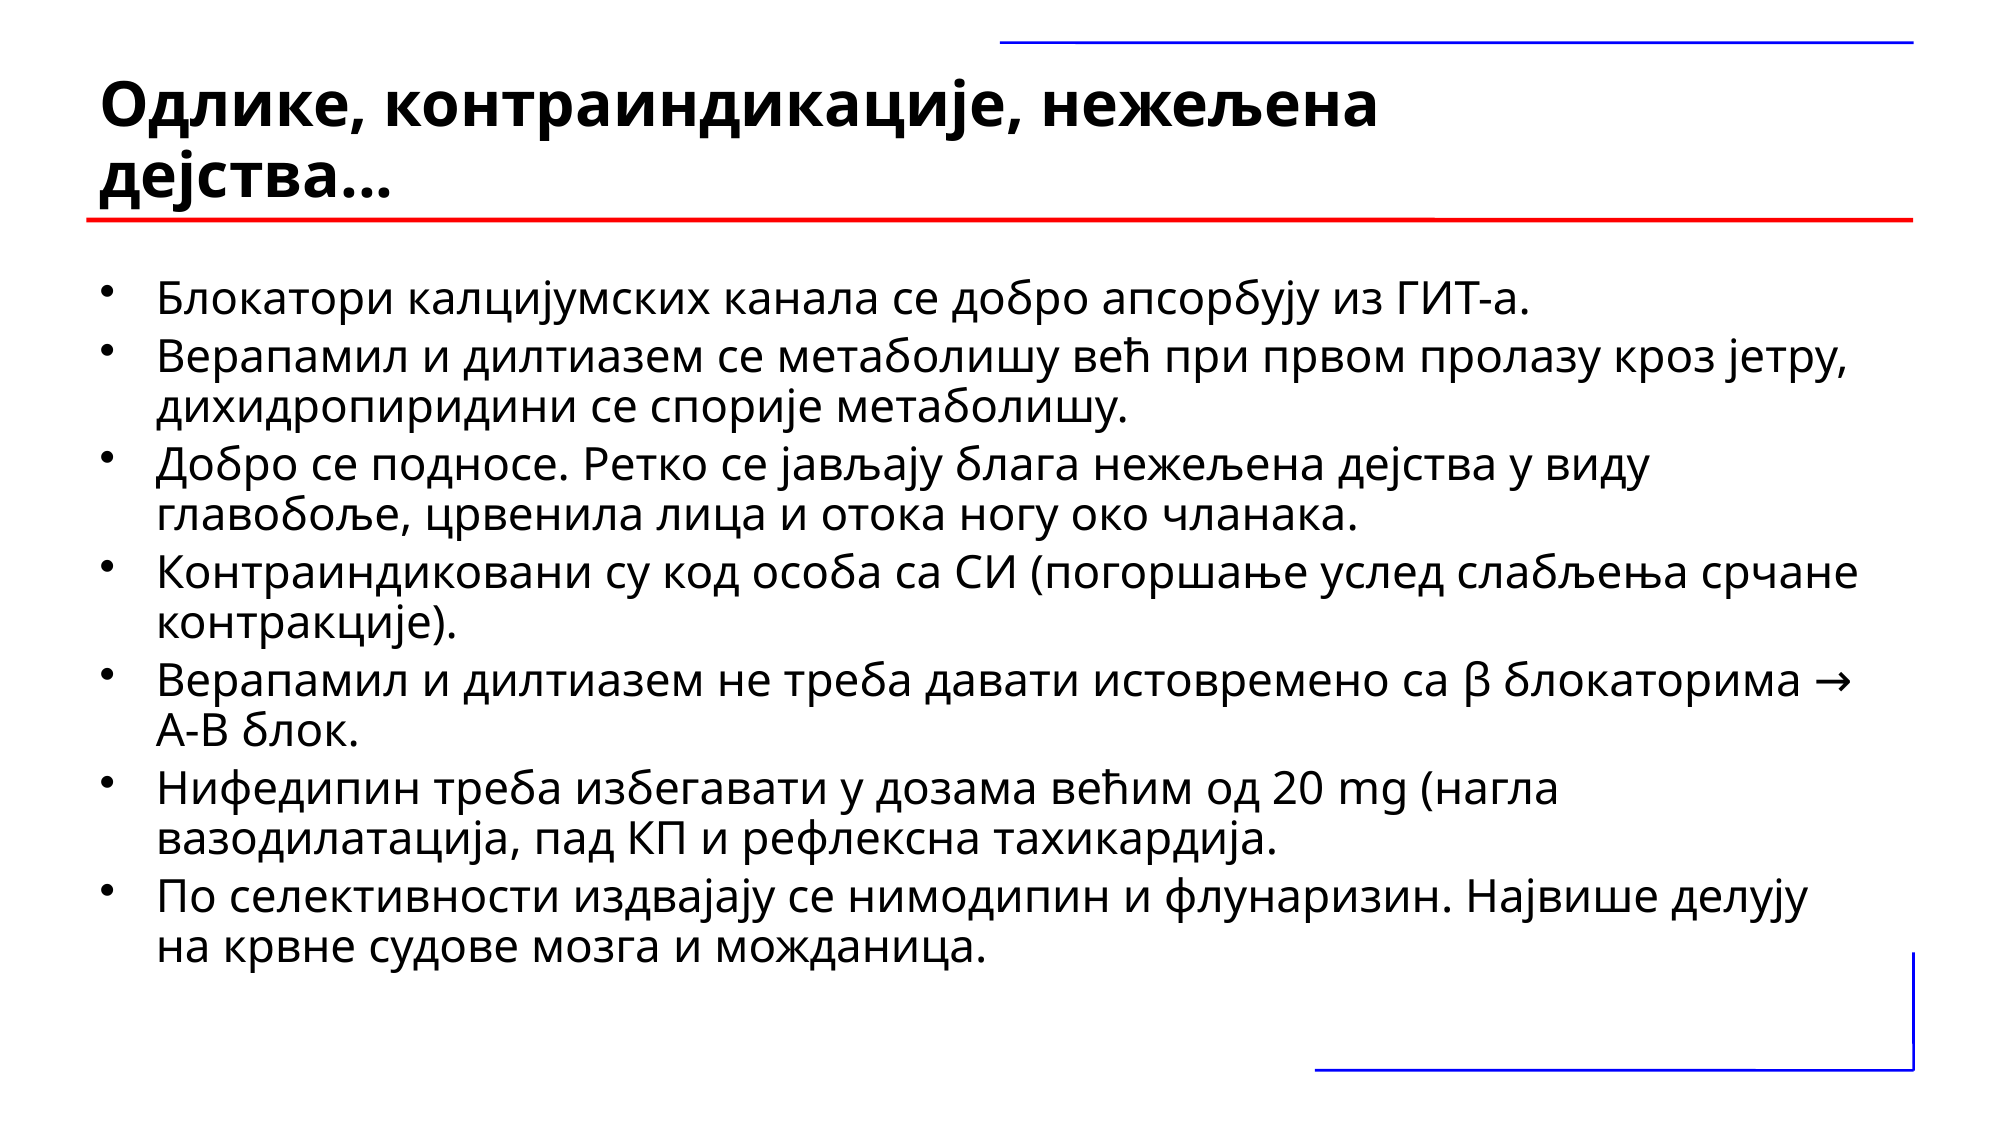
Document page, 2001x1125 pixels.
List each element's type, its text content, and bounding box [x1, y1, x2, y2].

title Одлике, контраиндикације, нежељена дејства... [84, 7, 1697, 220]
list Блокатори калцијумских канала се добро апсорбују из ГИТ-а. Верапамил и дилтиазем се метаболишу већ при првом пролазу кроз јетру, дихидропиридини се спорије метаболишу. Добро се подносе. Ретко се јављају блага нежељена дејства у виду главобоље, црвенила лица и отока ногу око чланака. Контраиндиковани су код особа са СИ (погоршање услед слабљења срчане контракције). Верапамил и дилтиазем не треба давати истовремено са β блокаторима → А-В блок. Нифедипин треба избегавати у дозама већим од 20 mg (нагла вазодилатација, пад КП и рефлексна тахикардија. По селективности издвајају се нимодипин и флунаризин. Највише делују на крвне судове мозга и можданица. [84, 267, 1889, 1106]
